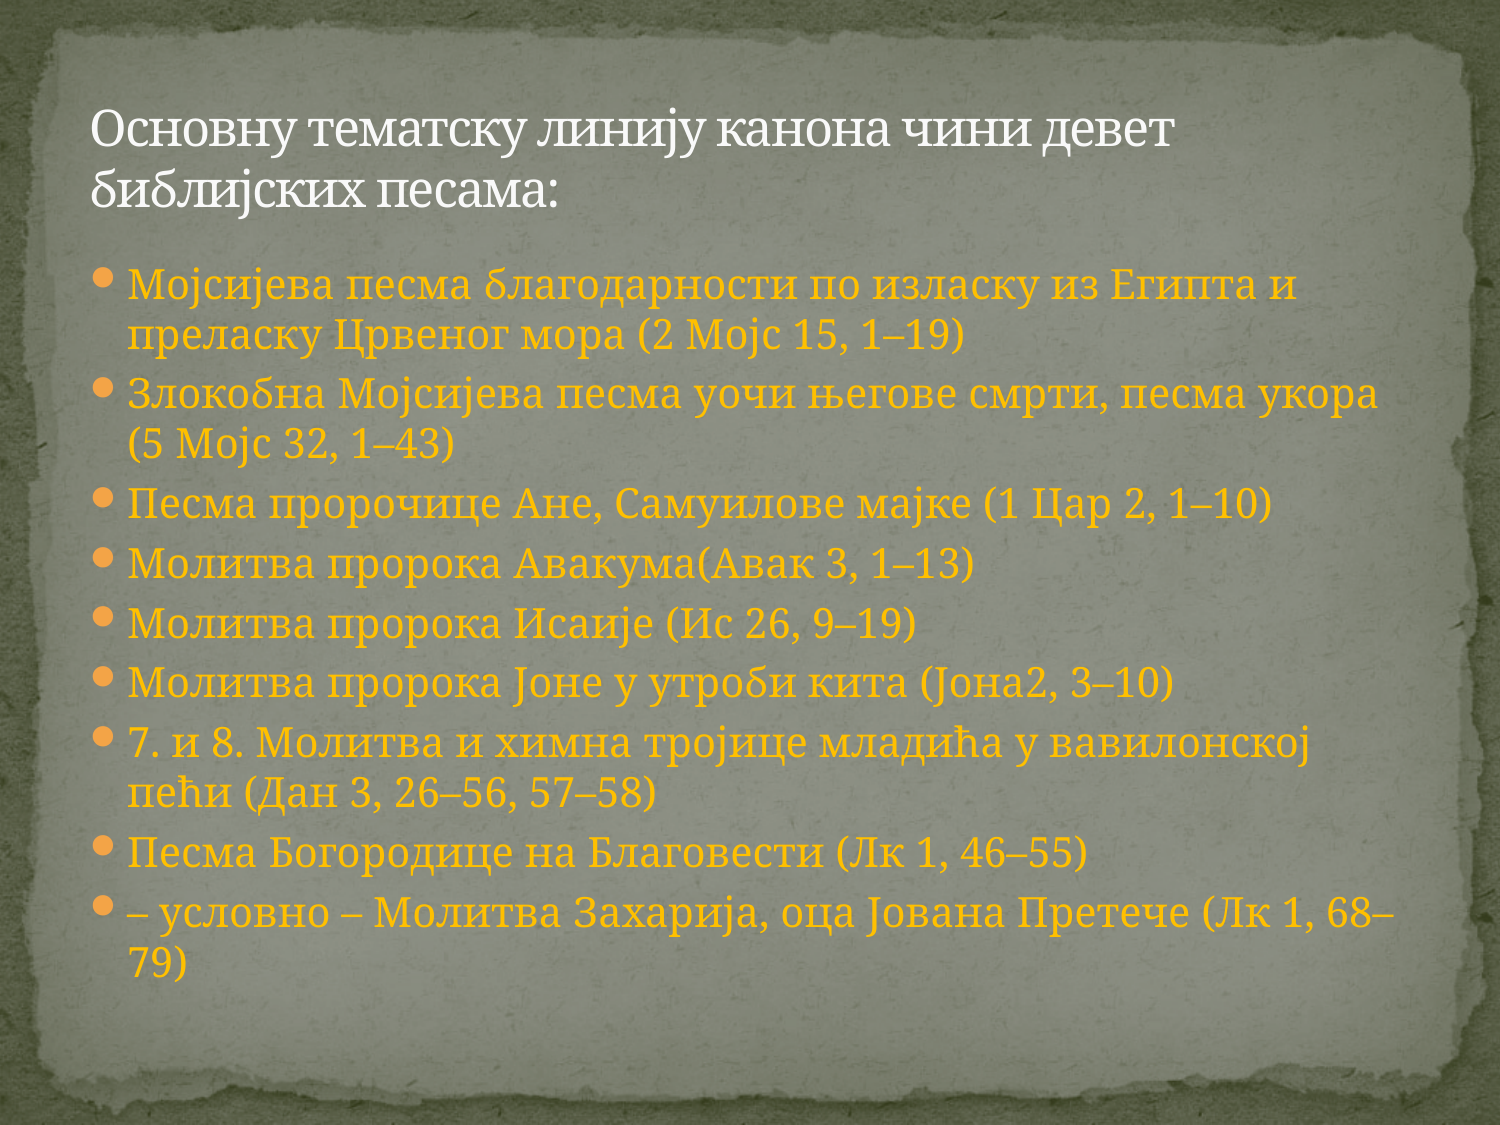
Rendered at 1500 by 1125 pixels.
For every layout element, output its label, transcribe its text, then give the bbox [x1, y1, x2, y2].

title Основну тематску линију канона чини девет библијских песама: [74, 24, 1425, 225]
list Мојсијева песма благодарности по изласку из Египта и преласку Црвеног мора (2 Мојс 15, 1–19) Злокобна Мојсијева песма уочи његове смрти, песма укора (5 Мојс 32, 1–43) Песма пророчице Ане, Самуилове мајке (1 Цар 2, 1–10) Молитва пророка Авакума(Авак 3, 1–13) Молитва пророка Исаије (Ис 26, 9–19) Молитва пророка Јоне у утроби кита (Јона2, 3–10) 7. и 8. Молитва и химна тројице младића у вавилонској пећи (Дан 3, 26–56, 57–58) Песма Богородице на Благовести (Лк 1, 46–55) – условно – Молитва Захарија, оца Јована Претече (Лк 1, 68–79) [75, 249, 1425, 1000]
